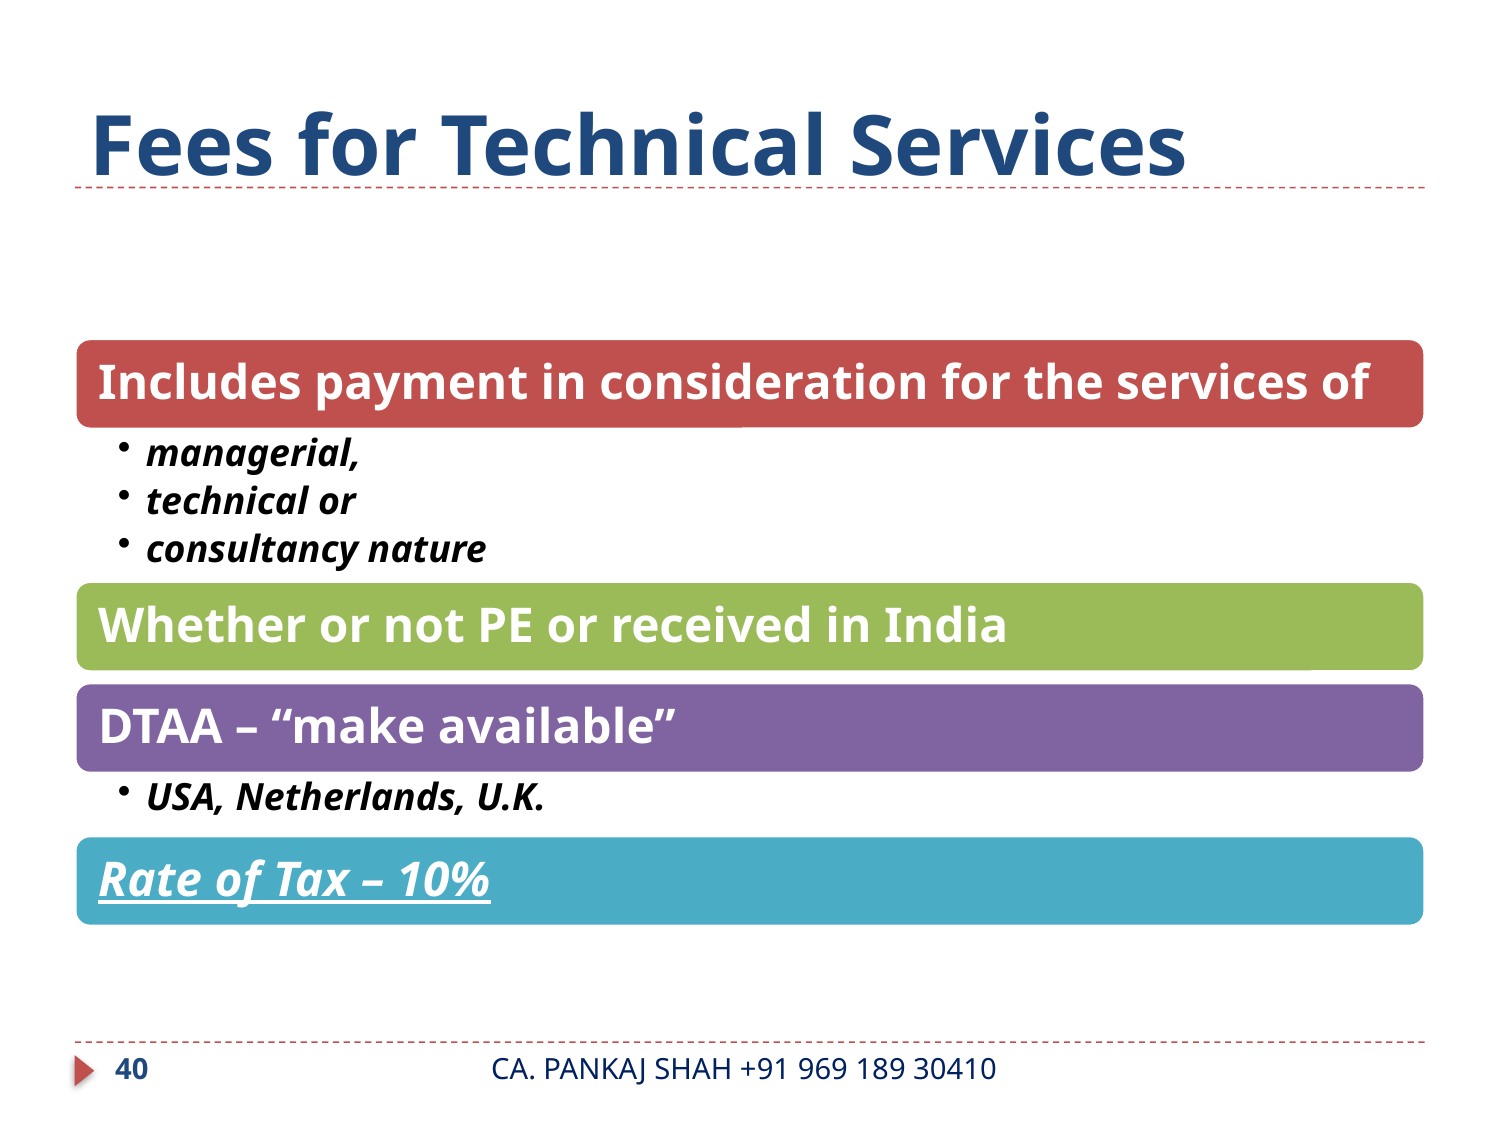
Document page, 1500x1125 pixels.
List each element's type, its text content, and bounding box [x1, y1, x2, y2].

slide_number 40 [100, 1050, 426, 1103]
title Fees for Technical Services [75, 37, 1425, 200]
text_box CA. PANKAJ SHAH +91 969 189 30410 [210, 1050, 1278, 1093]
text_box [74, 227, 1426, 1038]
